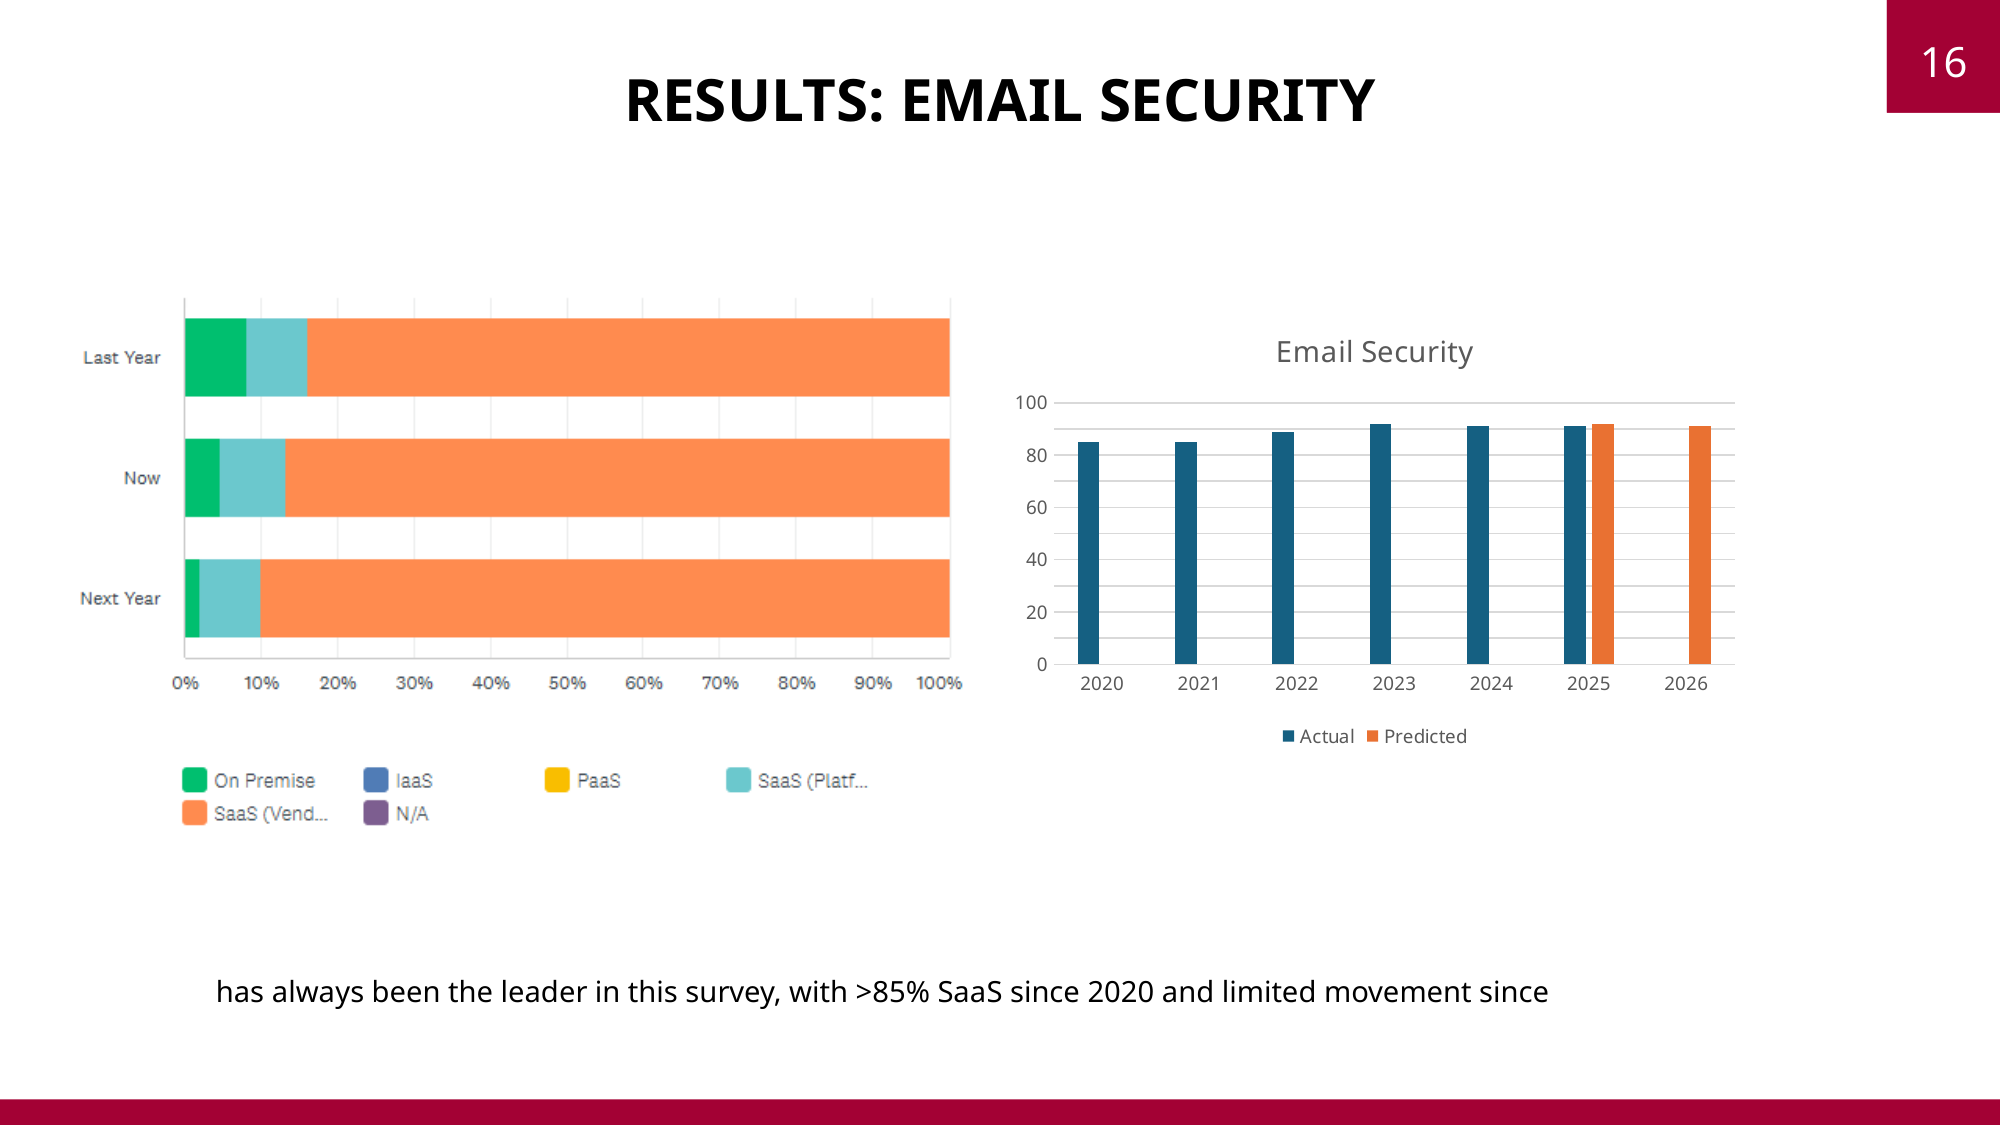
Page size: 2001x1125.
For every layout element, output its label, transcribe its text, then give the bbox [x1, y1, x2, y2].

text_box RESULTS: EMAIL SECURITY [0, 63, 2000, 178]
text_box has always been the leader in this survey, with >85% SaaS since 2020 and limited movement since [201, 939, 1808, 1016]
chart [1001, 304, 1751, 756]
list 16 [1884, 9, 1968, 63]
picture [47, 266, 1001, 889]
